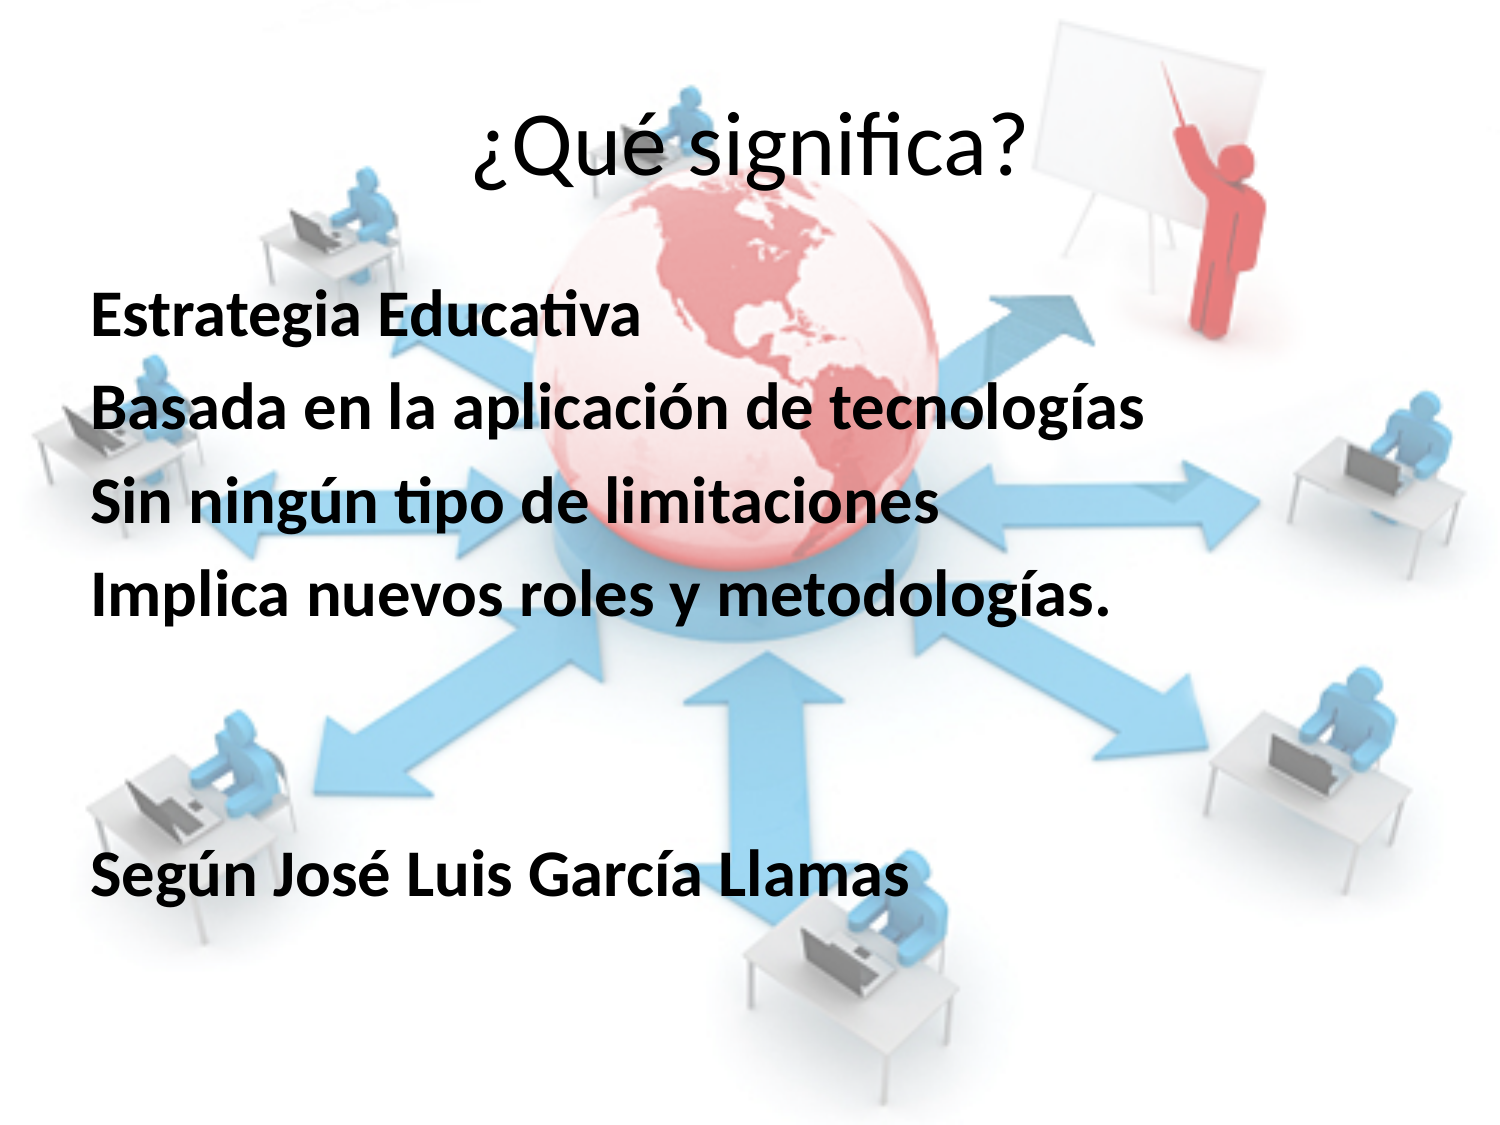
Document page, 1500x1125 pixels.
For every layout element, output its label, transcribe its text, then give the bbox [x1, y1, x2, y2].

title ¿Qué significa? [75, 45, 1425, 233]
list Estrategia Educativa Basada en la aplicación de tecnologías Sin ningún tipo de limitaciones Implica nuevos roles y metodologías. Según José Luis García Llamas [75, 262, 1425, 1005]
